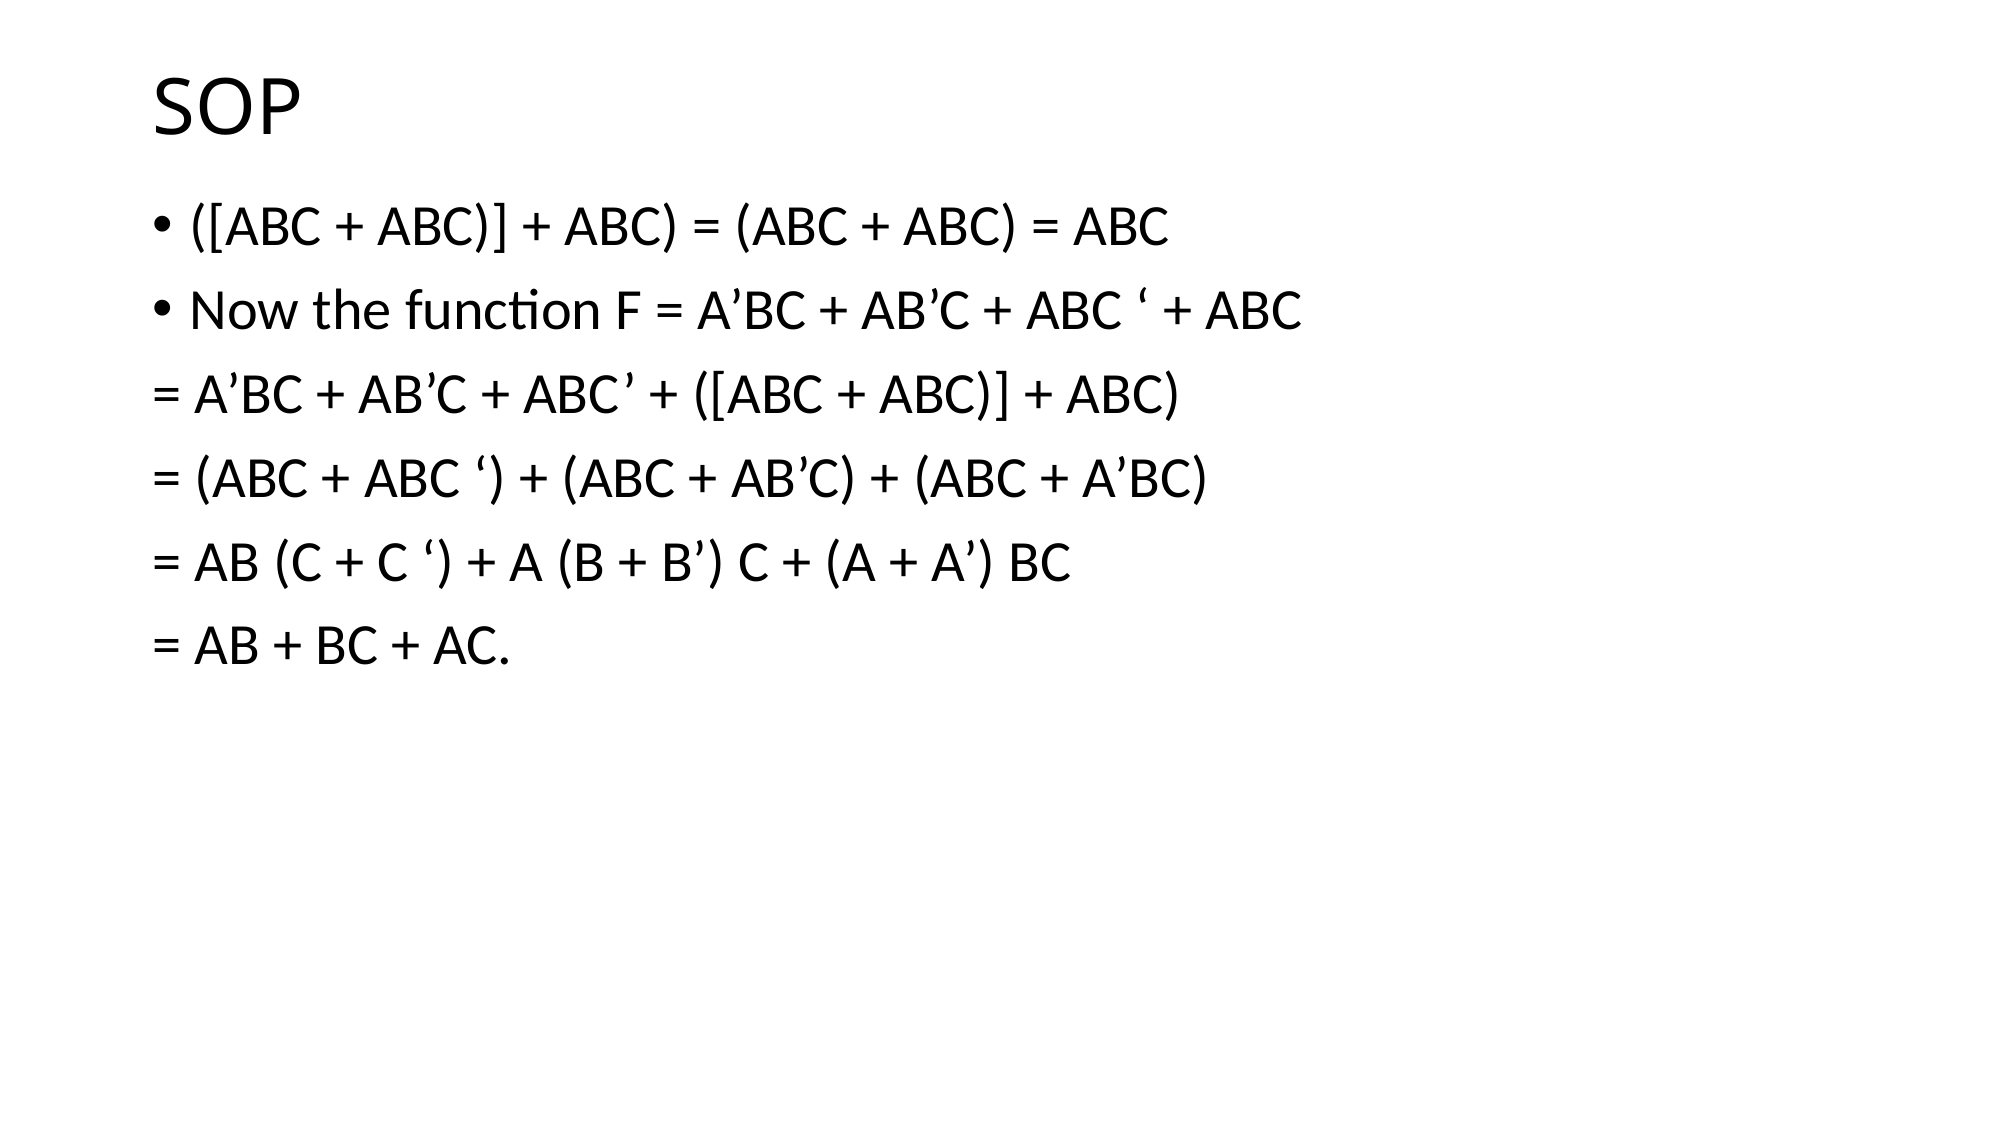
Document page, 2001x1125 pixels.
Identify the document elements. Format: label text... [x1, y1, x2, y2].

list ([ABC + ABC)] + ABC) = (ABC + ABC) = ABC Now the function F = A’BC + AB’C + ABC ‘ + ABC = A’BC + AB’C + ABC’ + ([ABC + ABC)] + ABC) = (ABC + ABC ‘) + (ABC + AB’C) + (ABC + A’BC) = AB (C + C ‘) + A (B + B’) C + (A + A’) BC = AB + BC + AC. [137, 187, 1863, 1014]
title SOP [137, 59, 1863, 159]
